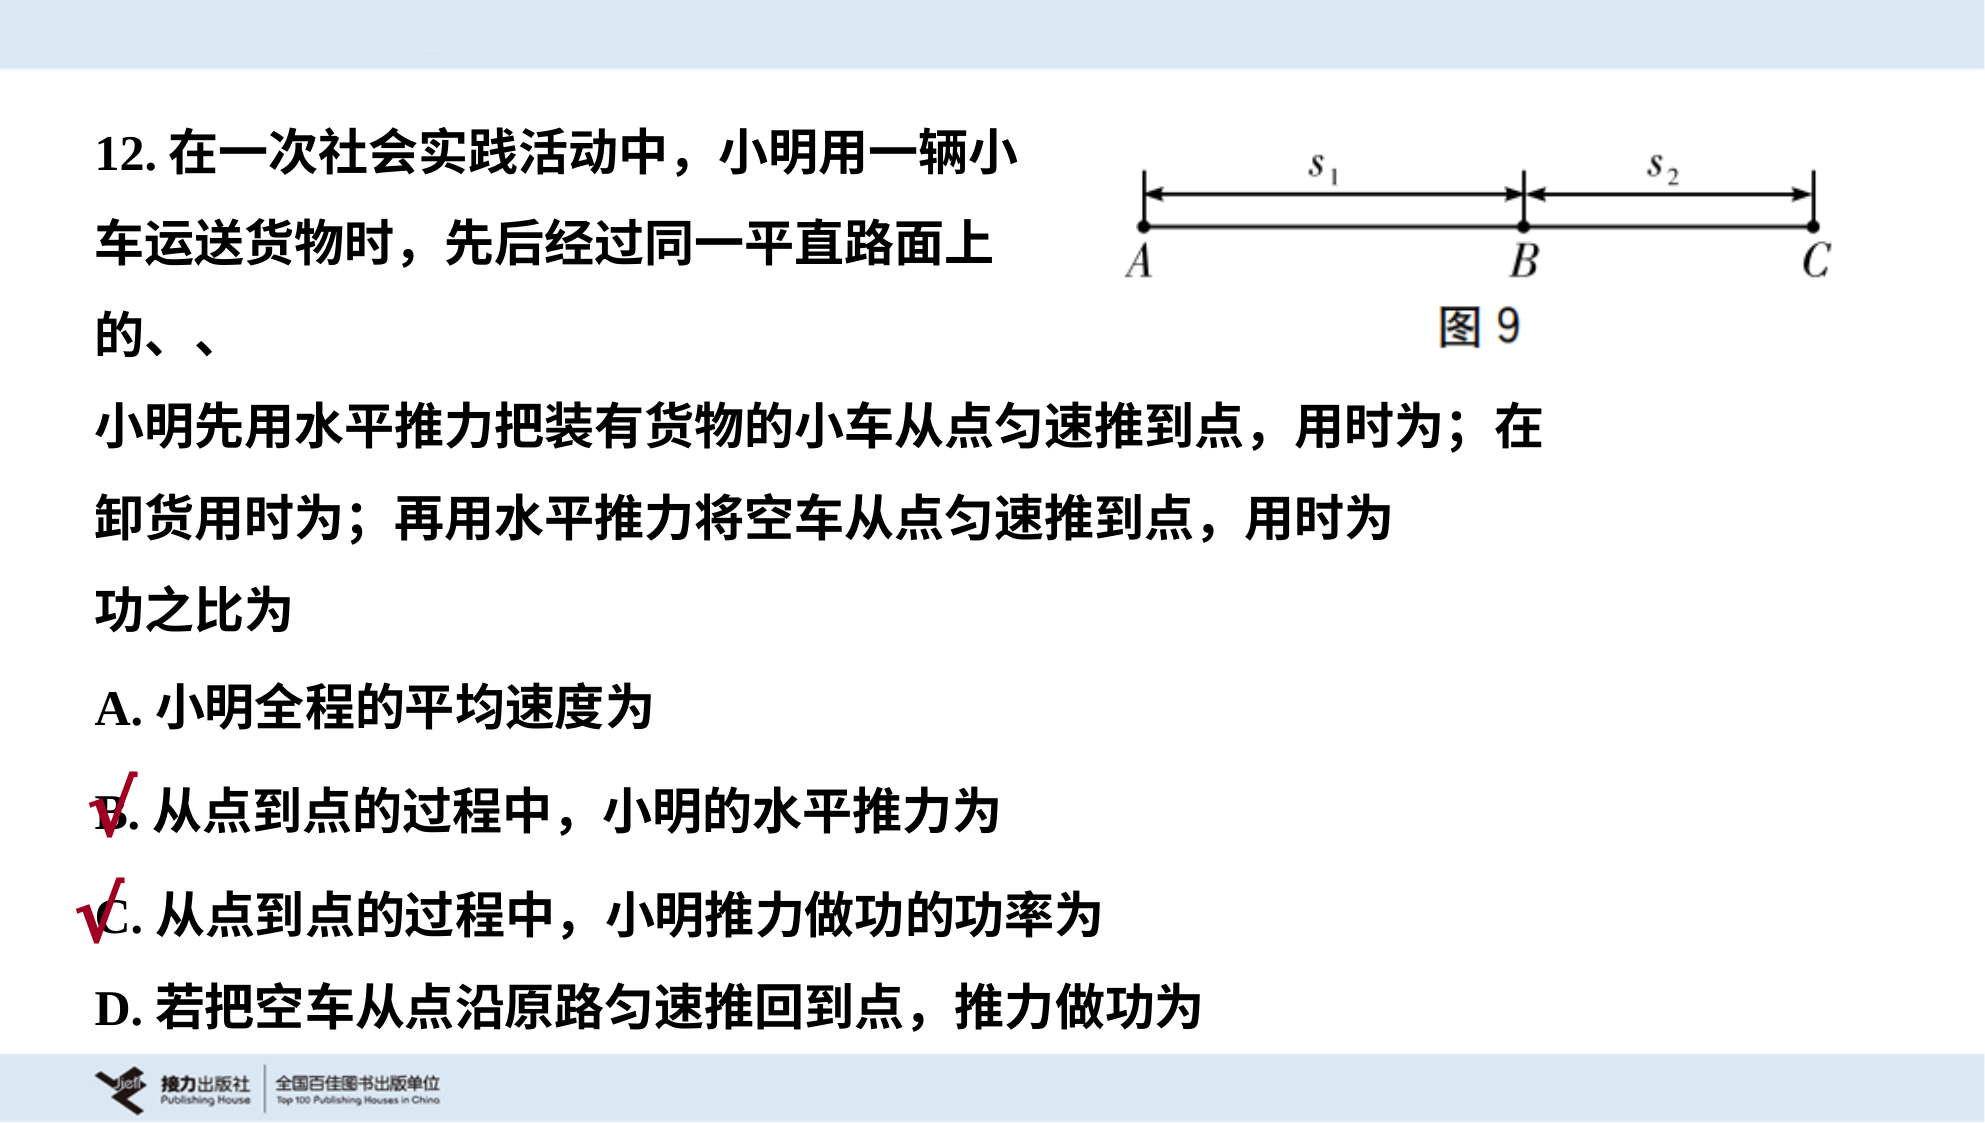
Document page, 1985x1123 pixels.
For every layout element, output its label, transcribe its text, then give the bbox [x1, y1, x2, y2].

text_box √ [86, 759, 139, 852]
picture [0, 0, 1985, 1122]
text_box √ [73, 865, 209, 958]
